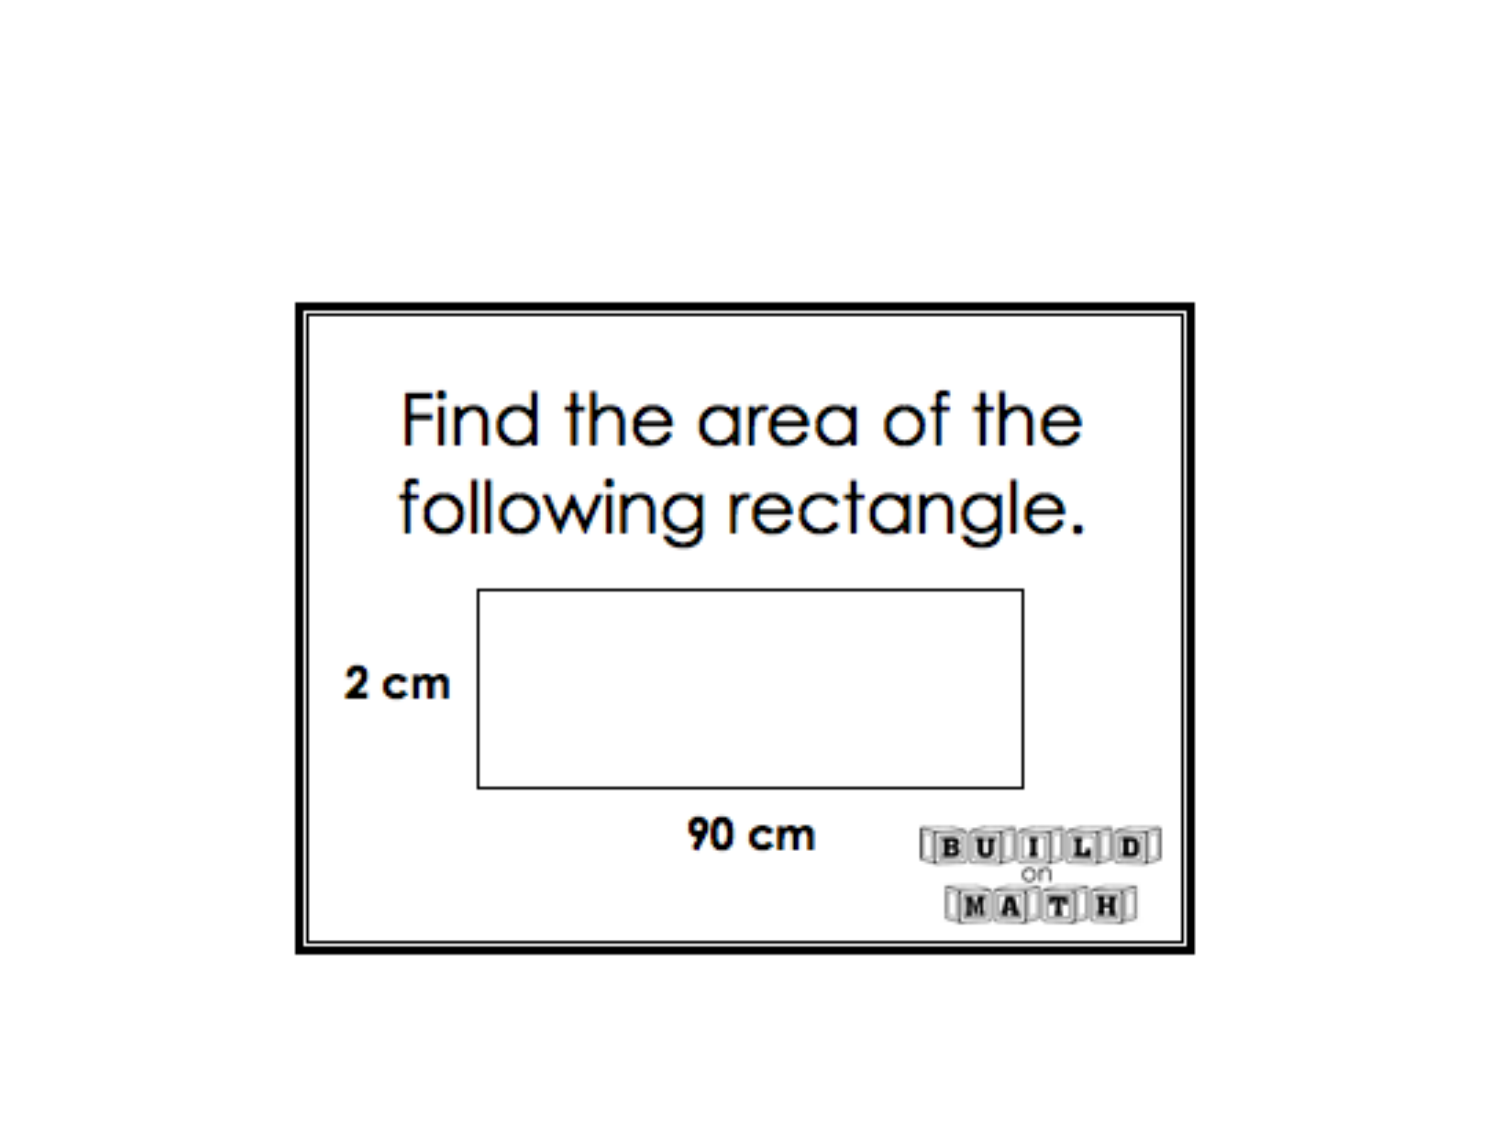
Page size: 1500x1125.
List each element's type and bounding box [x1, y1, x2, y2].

list [74, 262, 1426, 1006]
